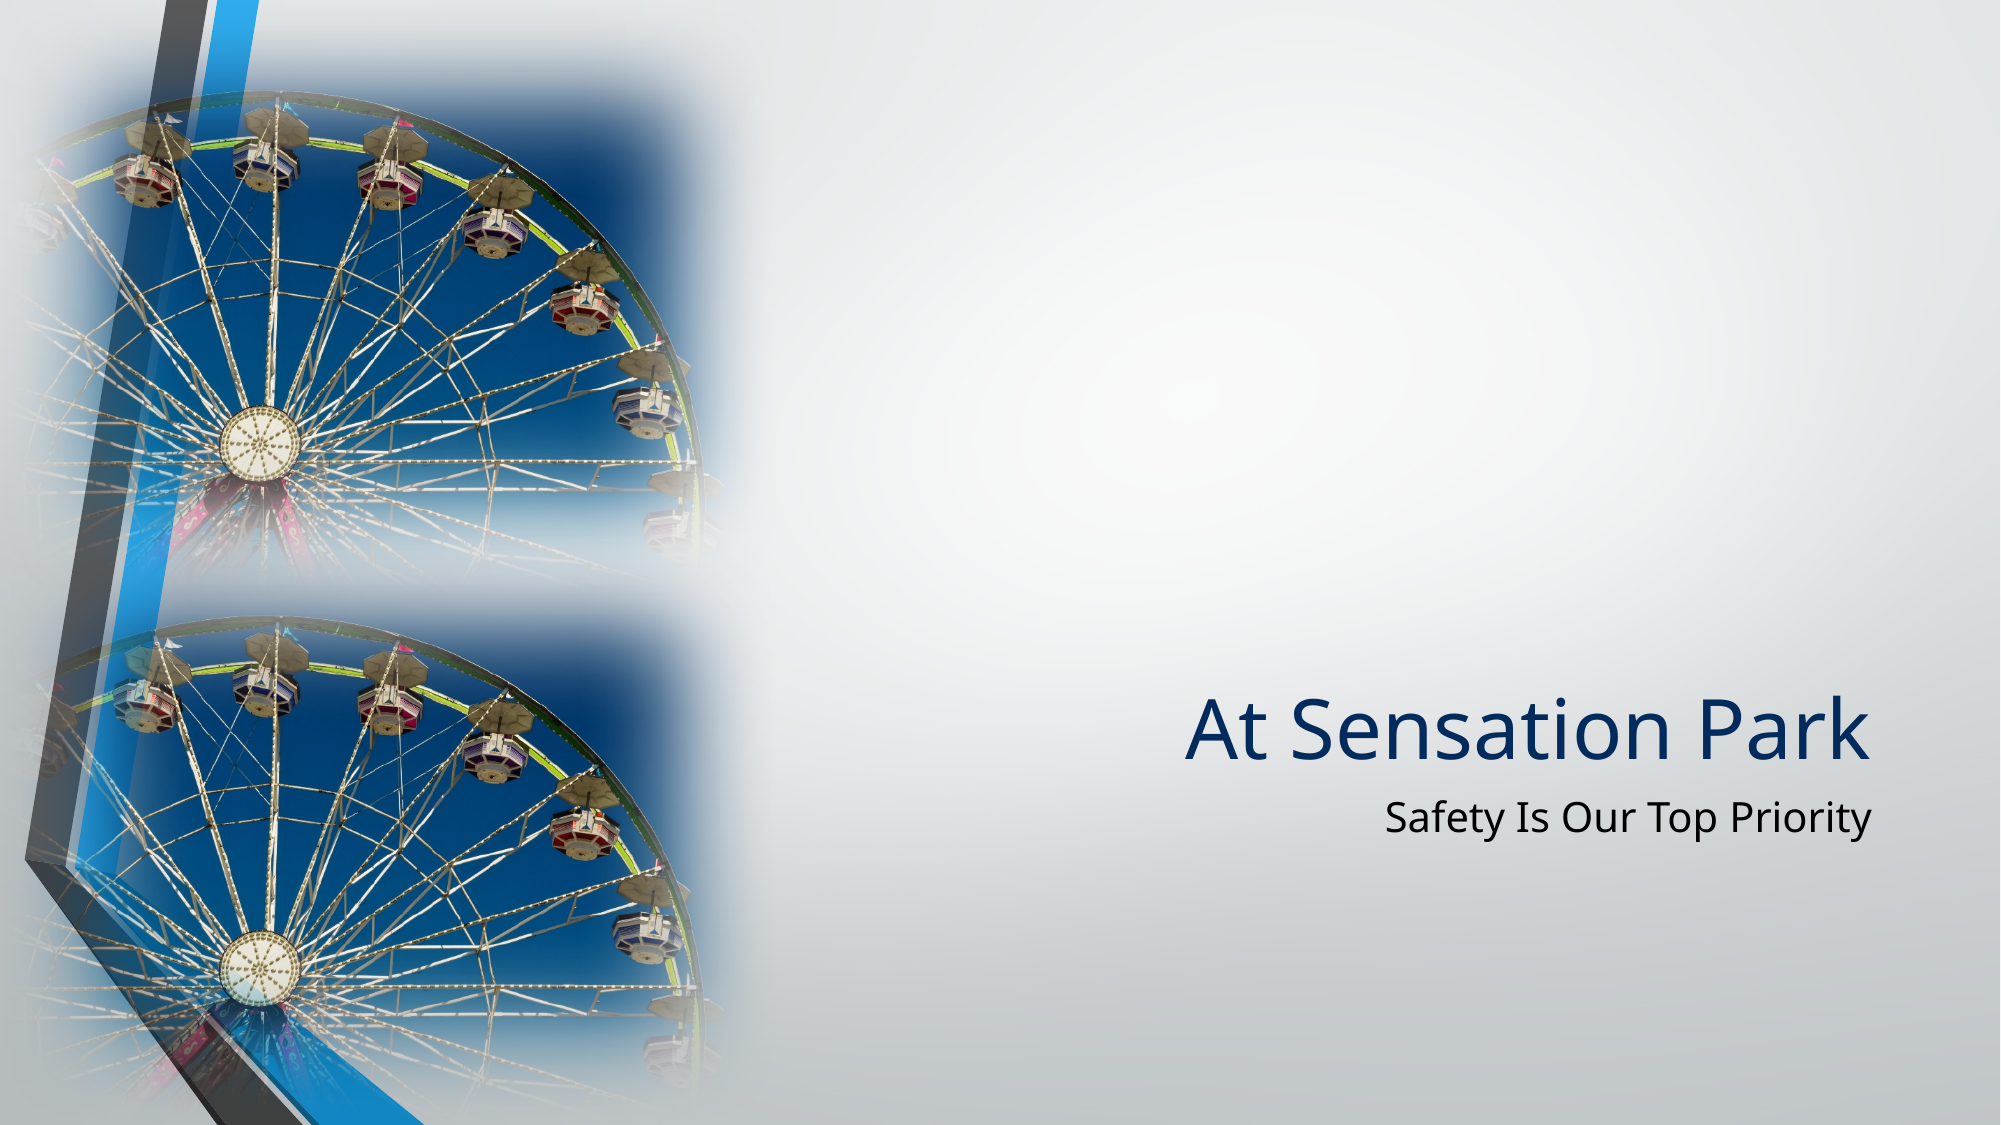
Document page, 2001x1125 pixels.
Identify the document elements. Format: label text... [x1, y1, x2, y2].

picture [0, 0, 778, 1125]
title At Sensation Park [778, 437, 1887, 783]
list Safety Is Our Top Priority [778, 783, 1887, 925]
